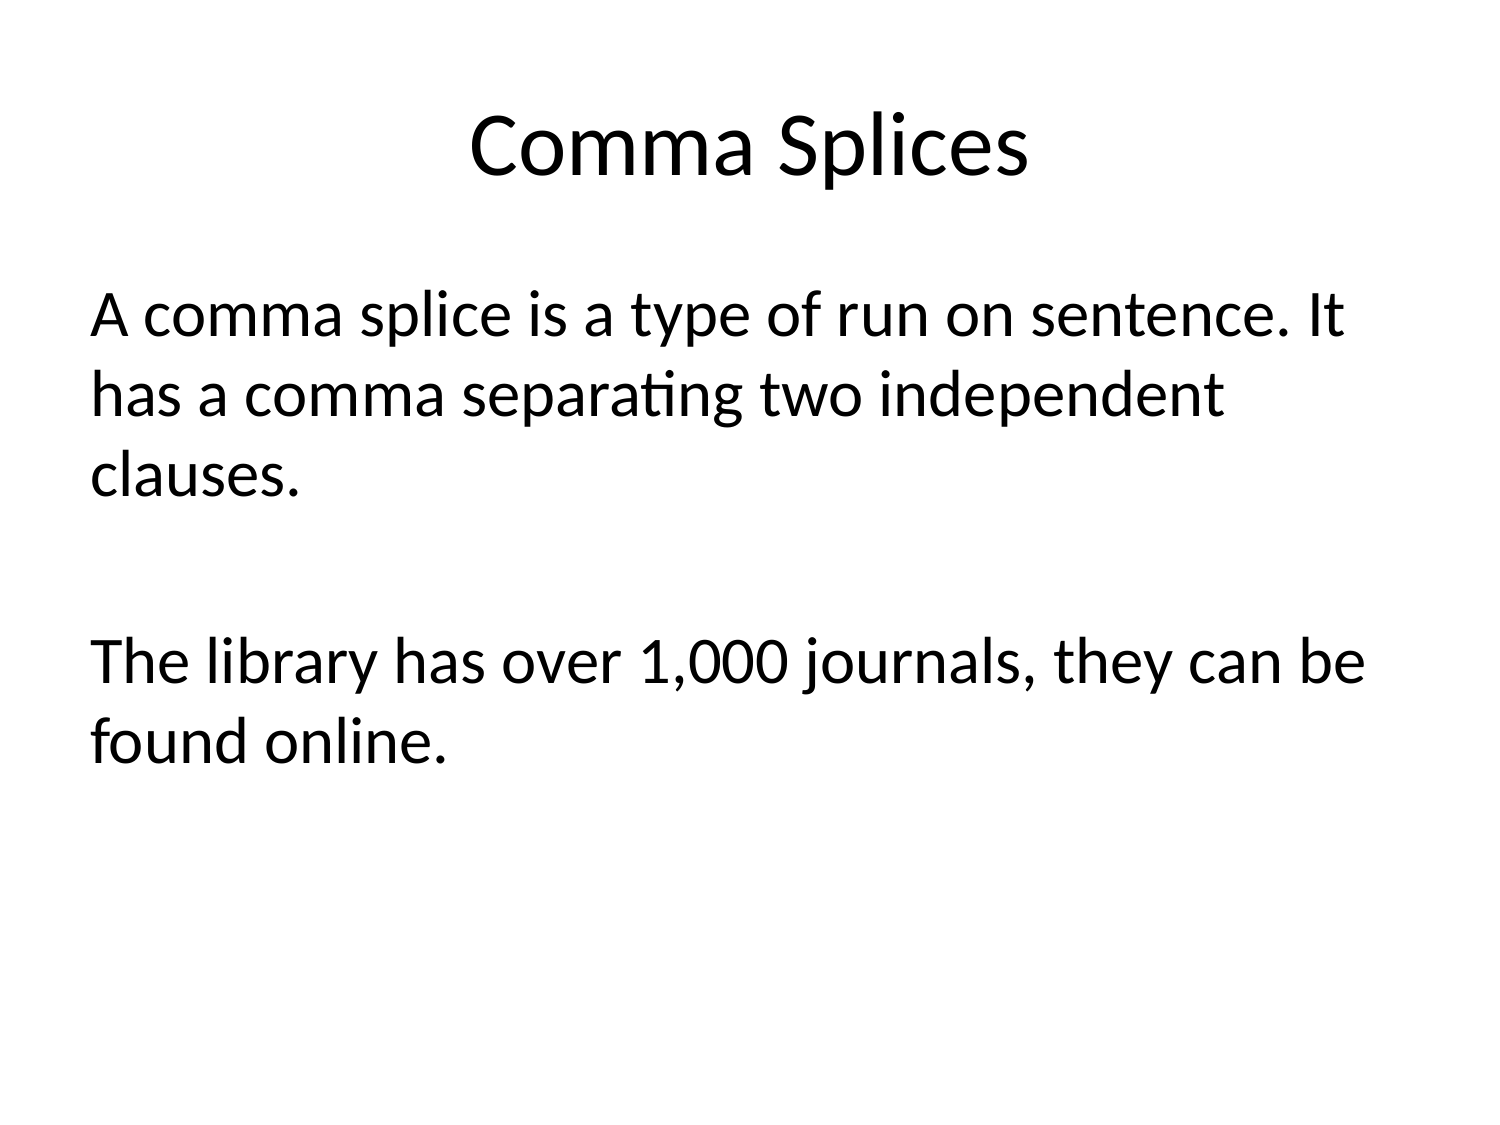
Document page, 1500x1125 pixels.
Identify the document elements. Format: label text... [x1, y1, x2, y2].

list A comma splice is a type of run on sentence. It has a comma separating two independent clauses. The library has over 1,000 journals, they can be found online. [75, 262, 1425, 1005]
title Comma Splices [75, 45, 1425, 233]
